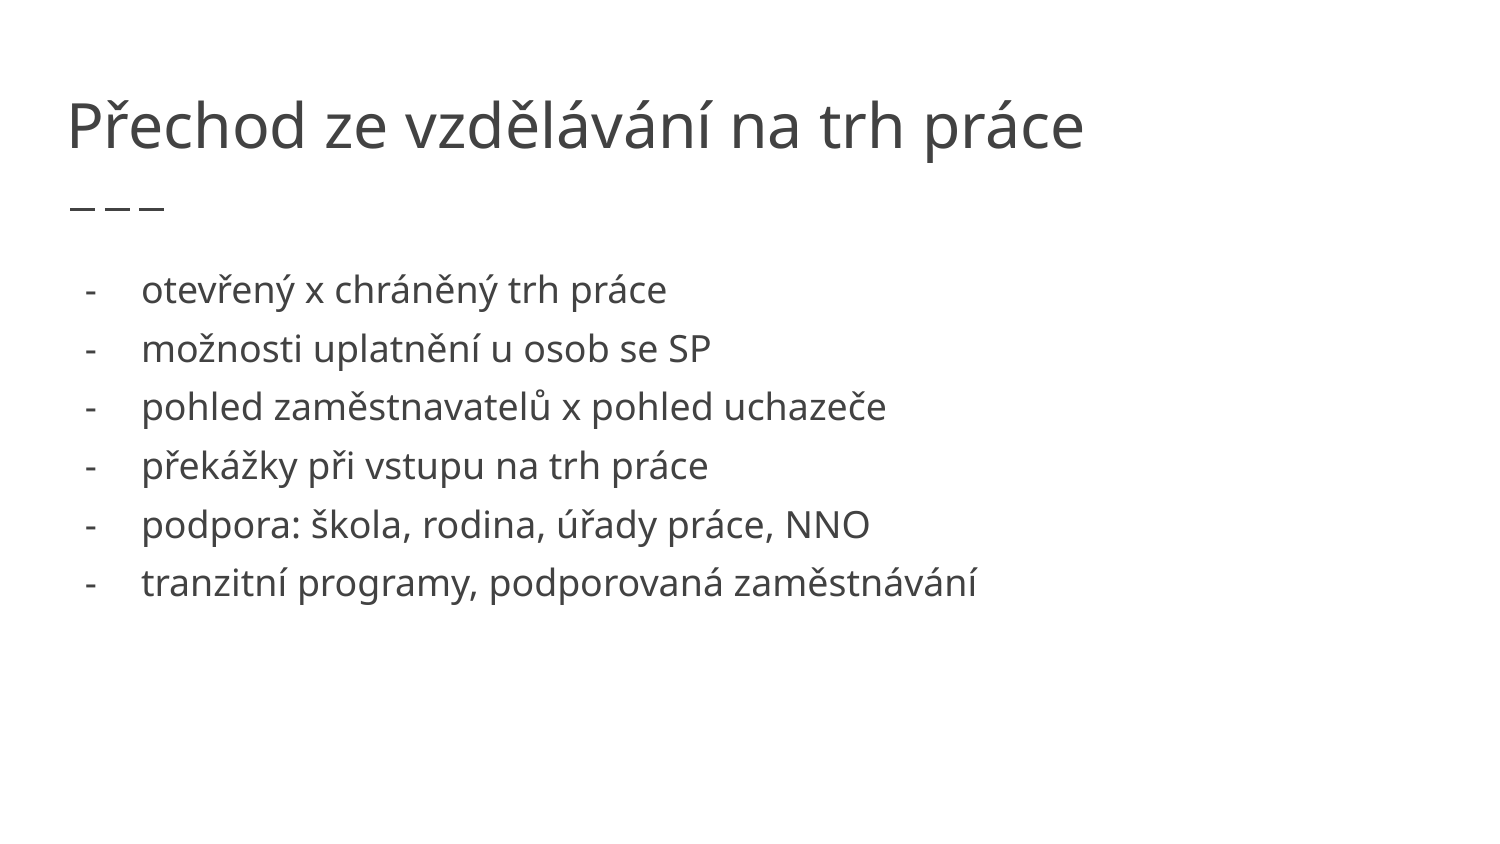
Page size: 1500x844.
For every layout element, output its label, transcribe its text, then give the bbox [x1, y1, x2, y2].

title Přechod ze vzdělávání na trh práce [51, 61, 1449, 182]
list otevřený x chráněný trh práce možnosti uplatnění u osob se SP pohled zaměstnavatelů x pohled uchazeče překážky při vstupu na trh práce podpora: škola, rodina, úřady práce, NNO tranzitní programy, podporovaná zaměstnávání [51, 240, 1449, 750]
